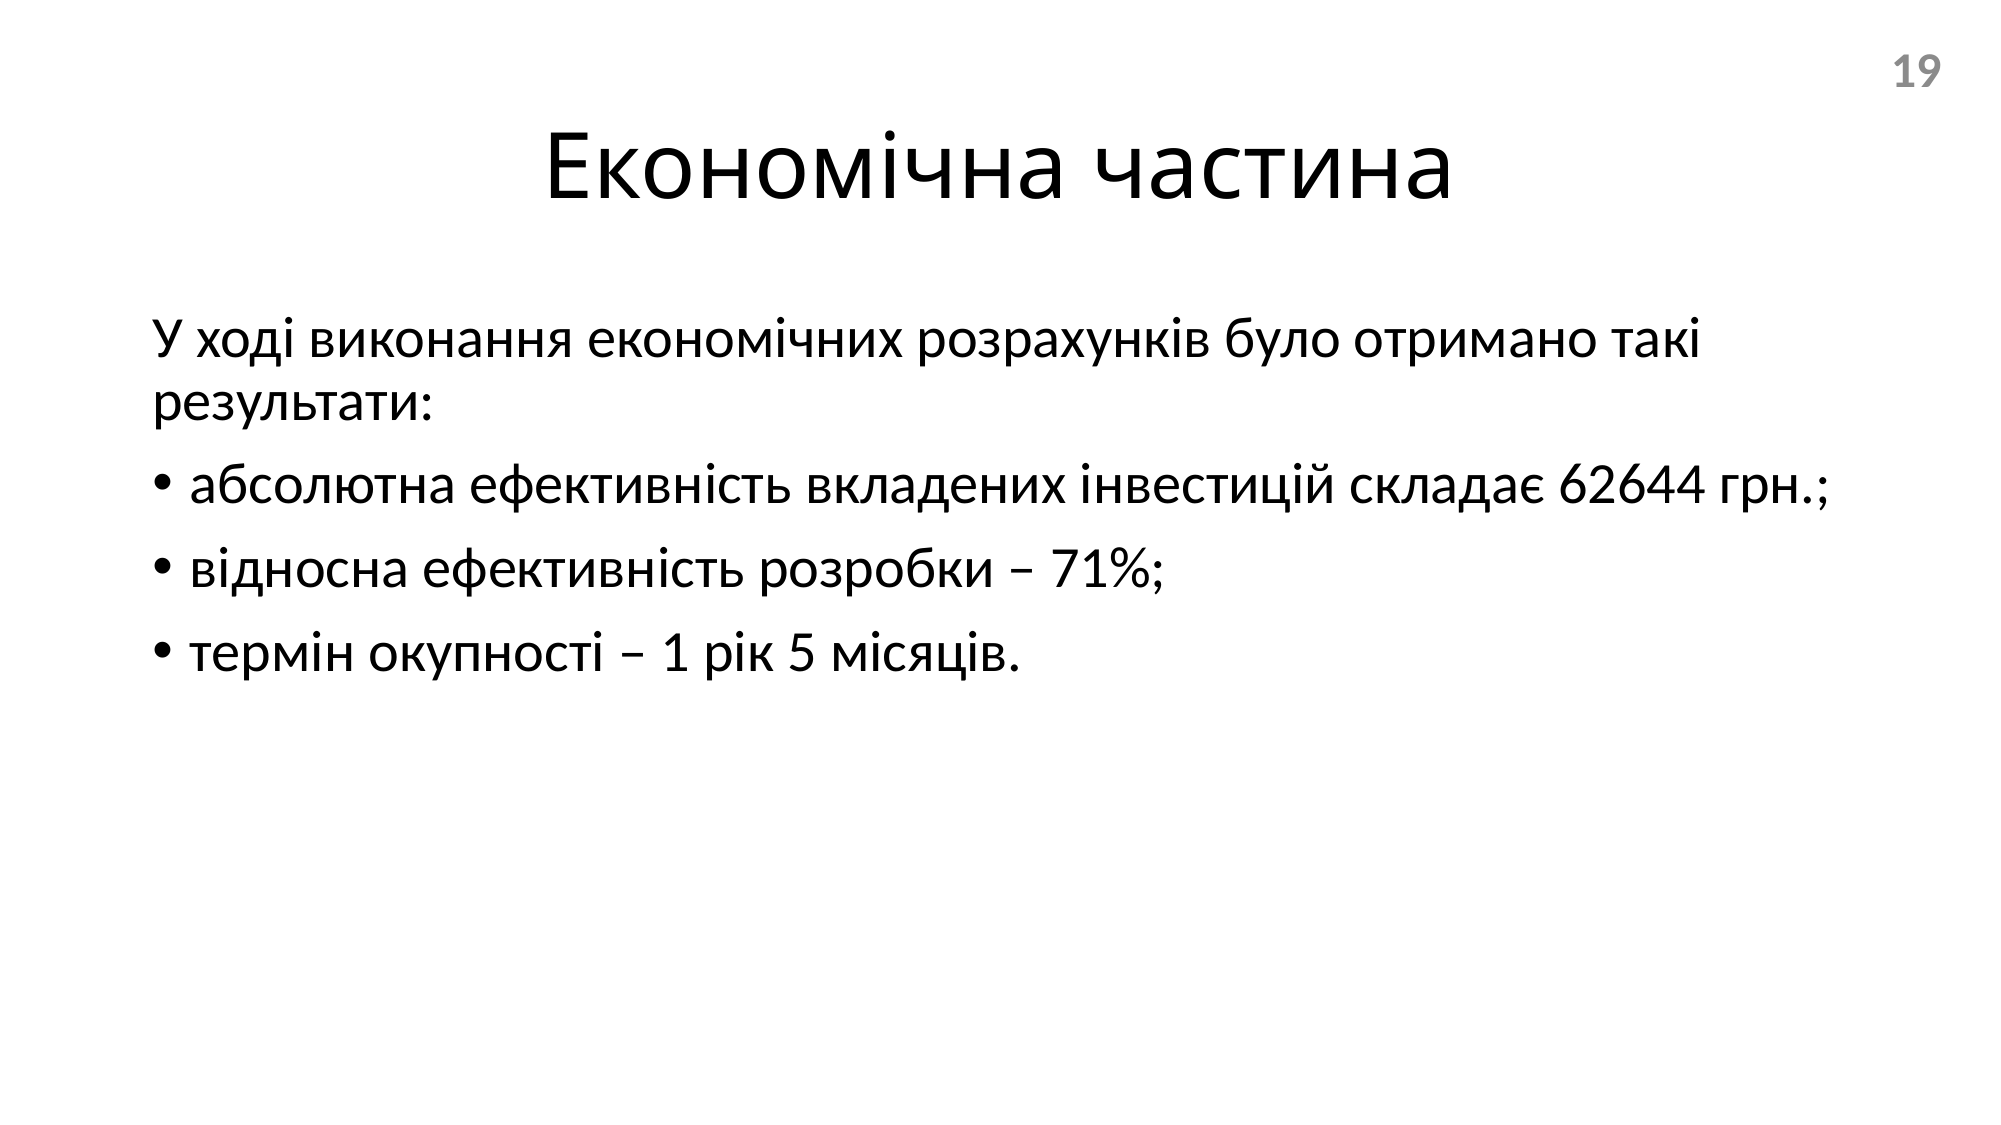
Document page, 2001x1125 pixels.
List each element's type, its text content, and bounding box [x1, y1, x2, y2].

title Економічна частина [137, 59, 1863, 278]
slide_number 19 [1506, 37, 1957, 98]
list У ході виконання економічних розрахунків було отримано такі результати: абсолютна ефективність вкладених інвестицій складає 62644 грн.; відносна ефективність розробки – 71%; термін окупності – 1 рік 5 місяців. [137, 299, 1863, 1014]
